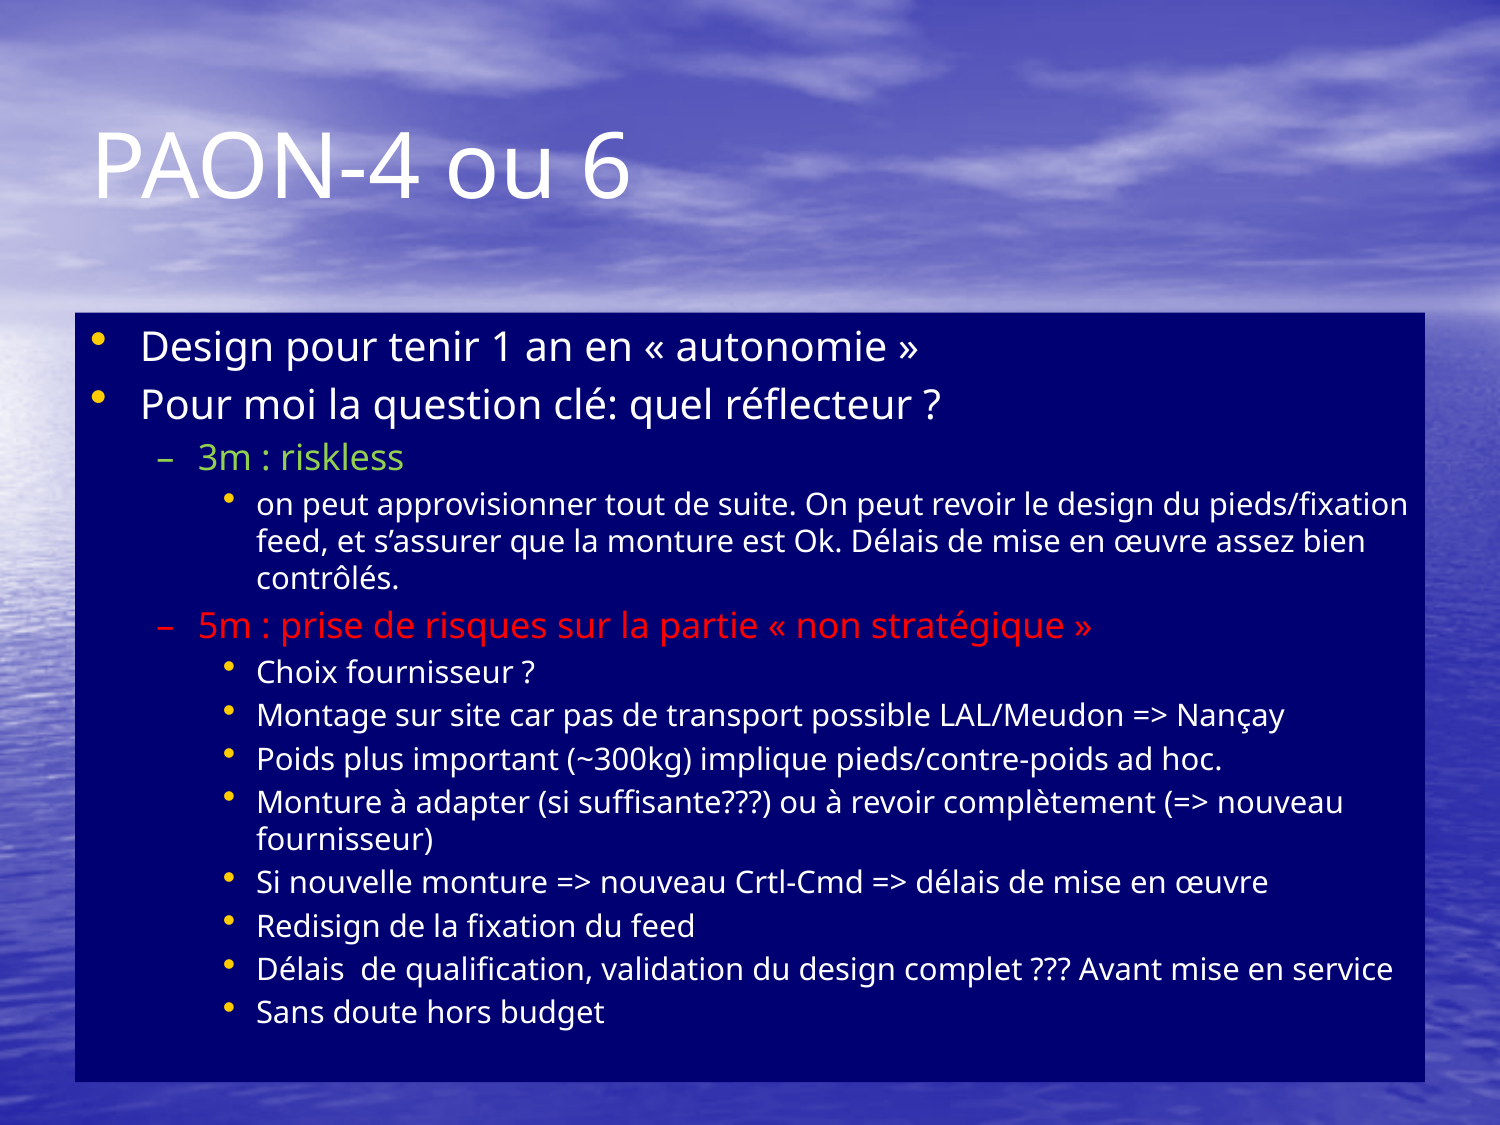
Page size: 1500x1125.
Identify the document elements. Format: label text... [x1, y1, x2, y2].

list Design pour tenir 1 an en « autonomie » Pour moi la question clé: quel réflecteur ? 3m : riskless on peut approvisionner tout de suite. On peut revoir le design du pieds/fixation feed, et s’assurer que la monture est Ok. Délais de mise en œuvre assez bien contrôlés. 5m : prise de risques sur la partie « non stratégique » Choix fournisseur ? Montage sur site car pas de transport possible LAL/Meudon => Nançay Poids plus important (~300kg) implique pieds/contre-poids ad hoc. Monture à adapter (si suffisante???) ou à revoir complètement (=> nouveau fournisseur) Si nouvelle monture => nouveau Crtl-Cmd => délais de mise en œuvre Redisign de la fixation du feed Délais de qualification, validation du design complet ??? Avant mise en service Sans doute hors budget [74, 312, 1426, 1083]
title PAON-4 ou 6 [74, 47, 1426, 276]
